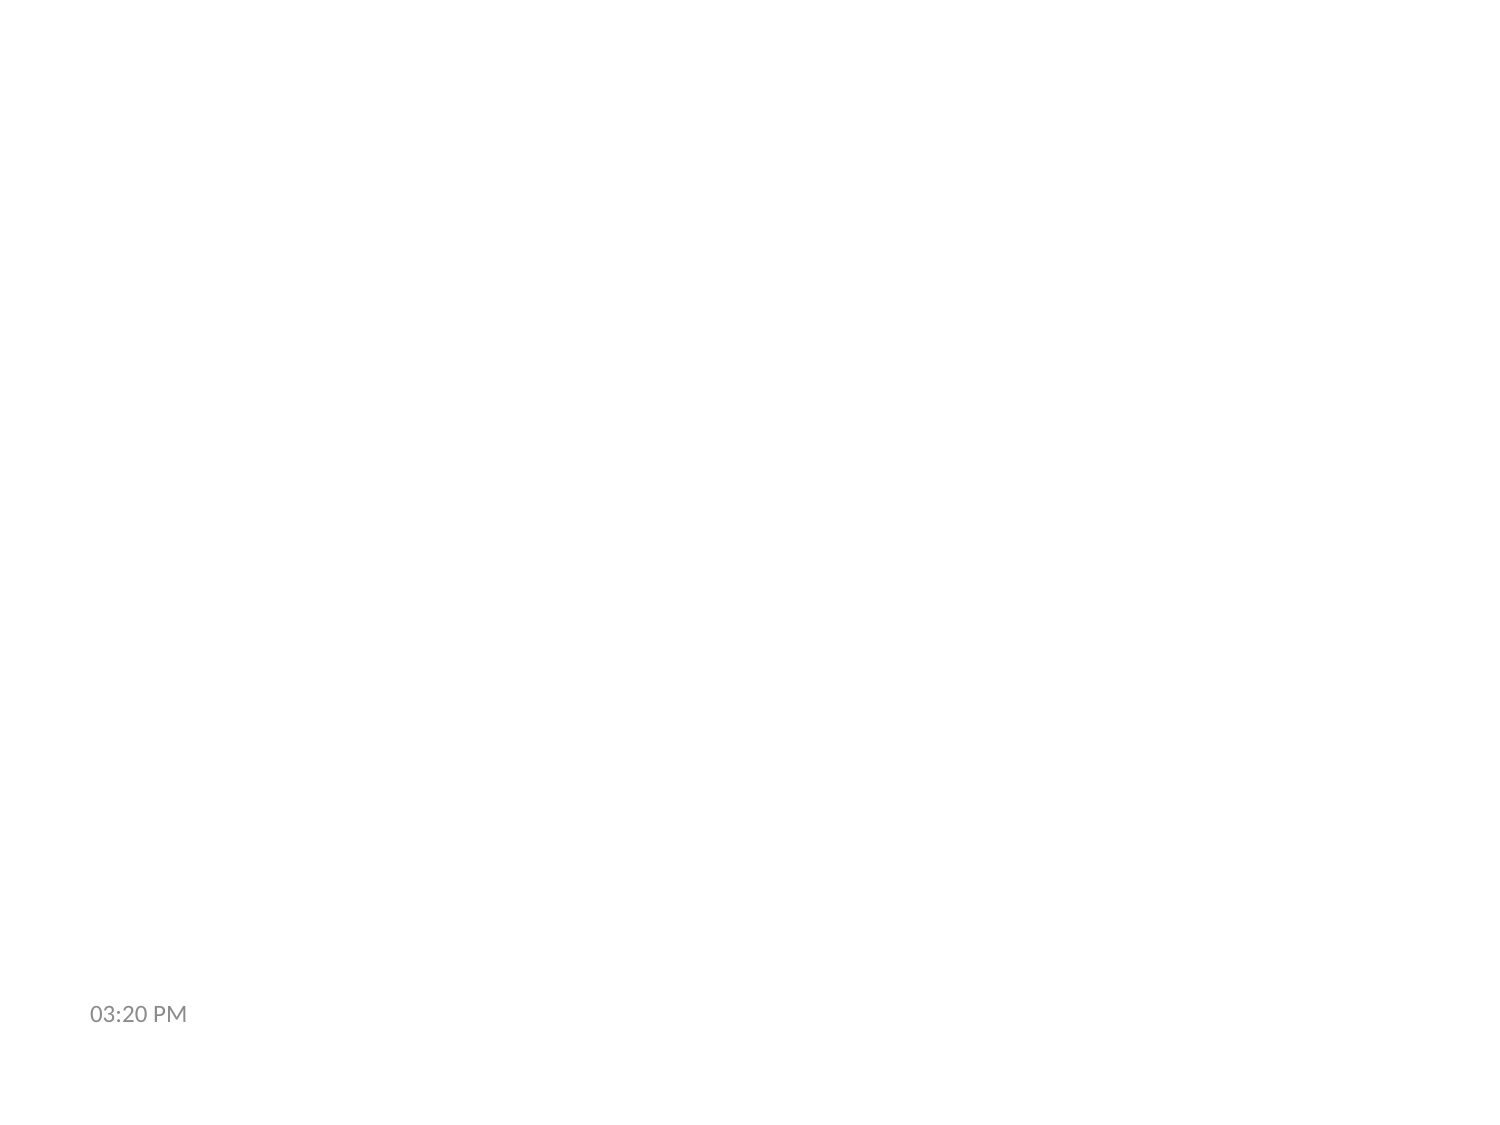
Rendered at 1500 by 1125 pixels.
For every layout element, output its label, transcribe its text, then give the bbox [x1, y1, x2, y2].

text_box 3:35 PM [75, 982, 425, 1043]
